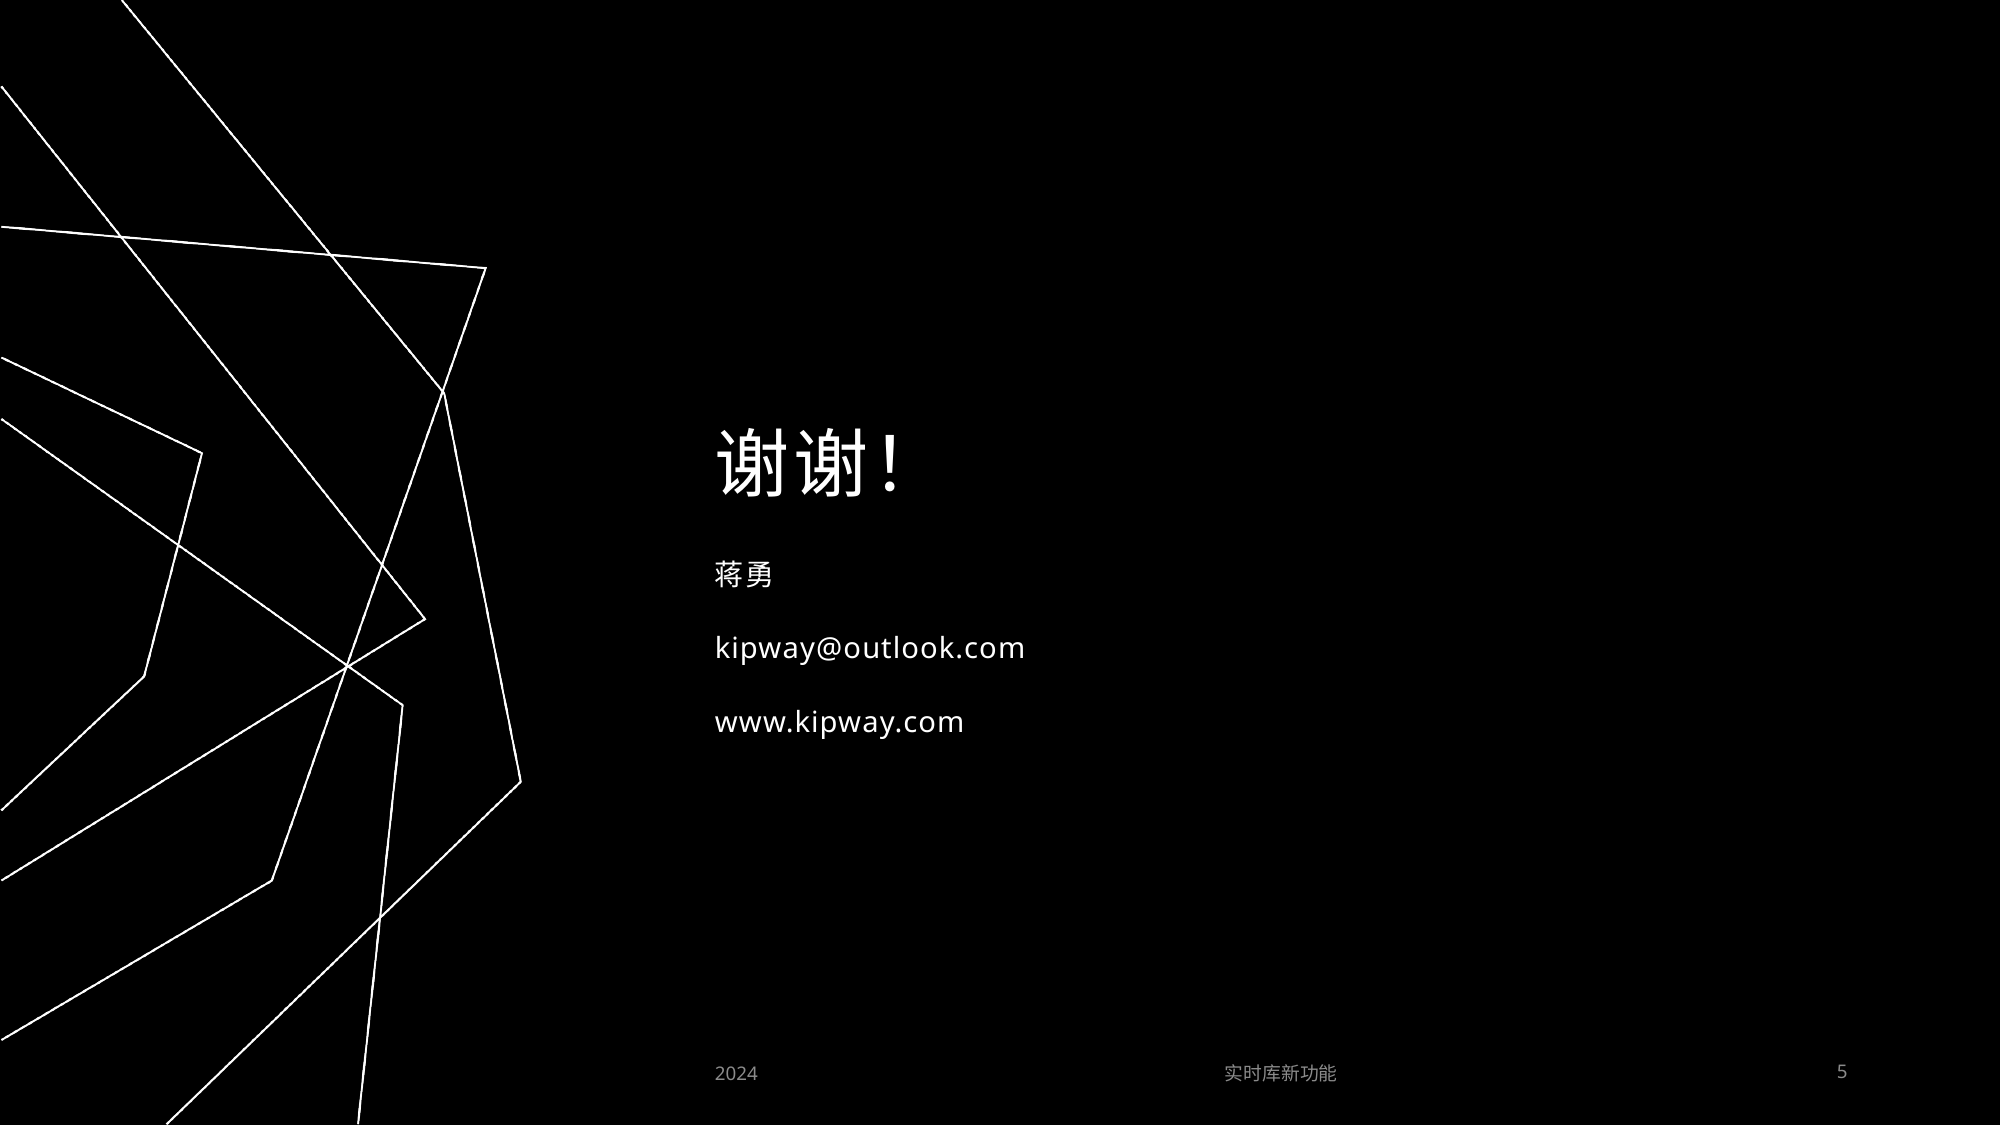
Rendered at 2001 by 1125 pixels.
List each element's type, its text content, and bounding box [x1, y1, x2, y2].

title 谢谢！ [699, 265, 1386, 516]
picture [0, 0, 522, 1125]
slide_number 2024 [699, 1042, 992, 1103]
footer 实时库新功能 [1062, 1042, 1500, 1103]
subtitle 蒋勇 kipway@outlook.com www.kipway.com [699, 531, 1386, 757]
slide_number 5 [1571, 1042, 1863, 1103]
